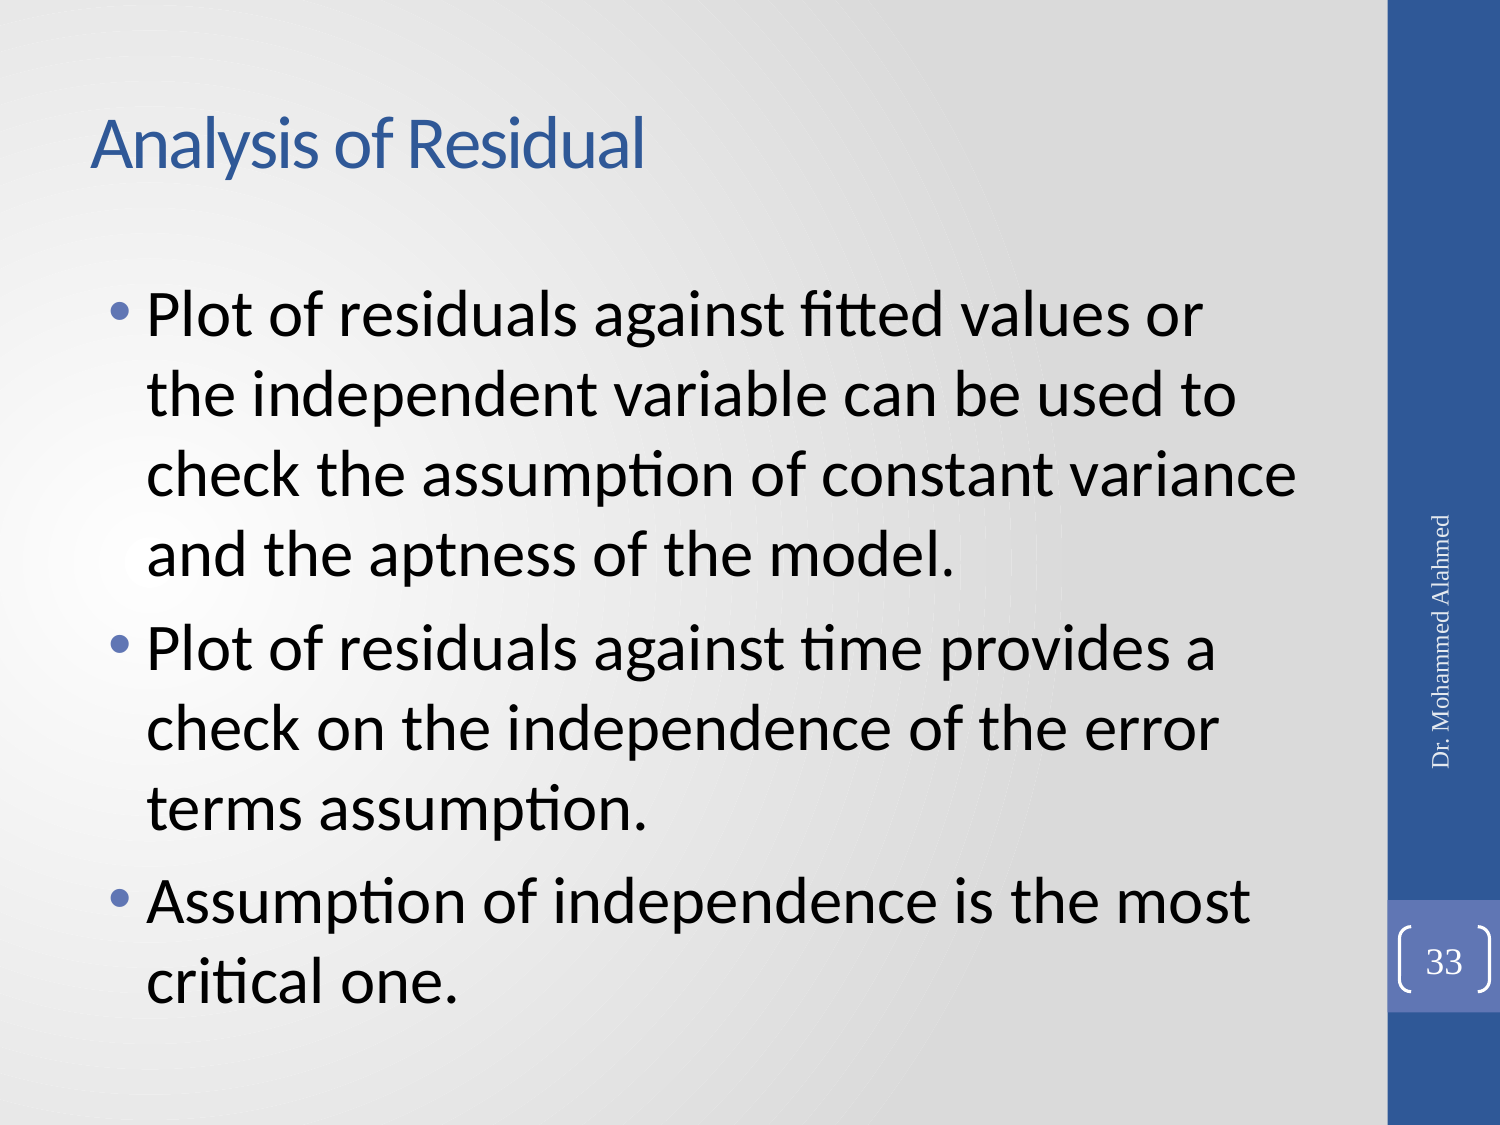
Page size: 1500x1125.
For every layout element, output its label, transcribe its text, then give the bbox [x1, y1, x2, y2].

title Analysis of Residual [75, 45, 1325, 233]
list Plot of residuals against fitted values or the independent variable can be used to check the assumption of constant variance and the aptness of the model. Plot of residuals against time provides a check on the independence of the error terms assumption. Assumption of independence is the most critical one. [75, 262, 1325, 1050]
slide_number 33 [1397, 925, 1492, 994]
footer Dr. Mohammed Alahmed [1408, 500, 1469, 889]
